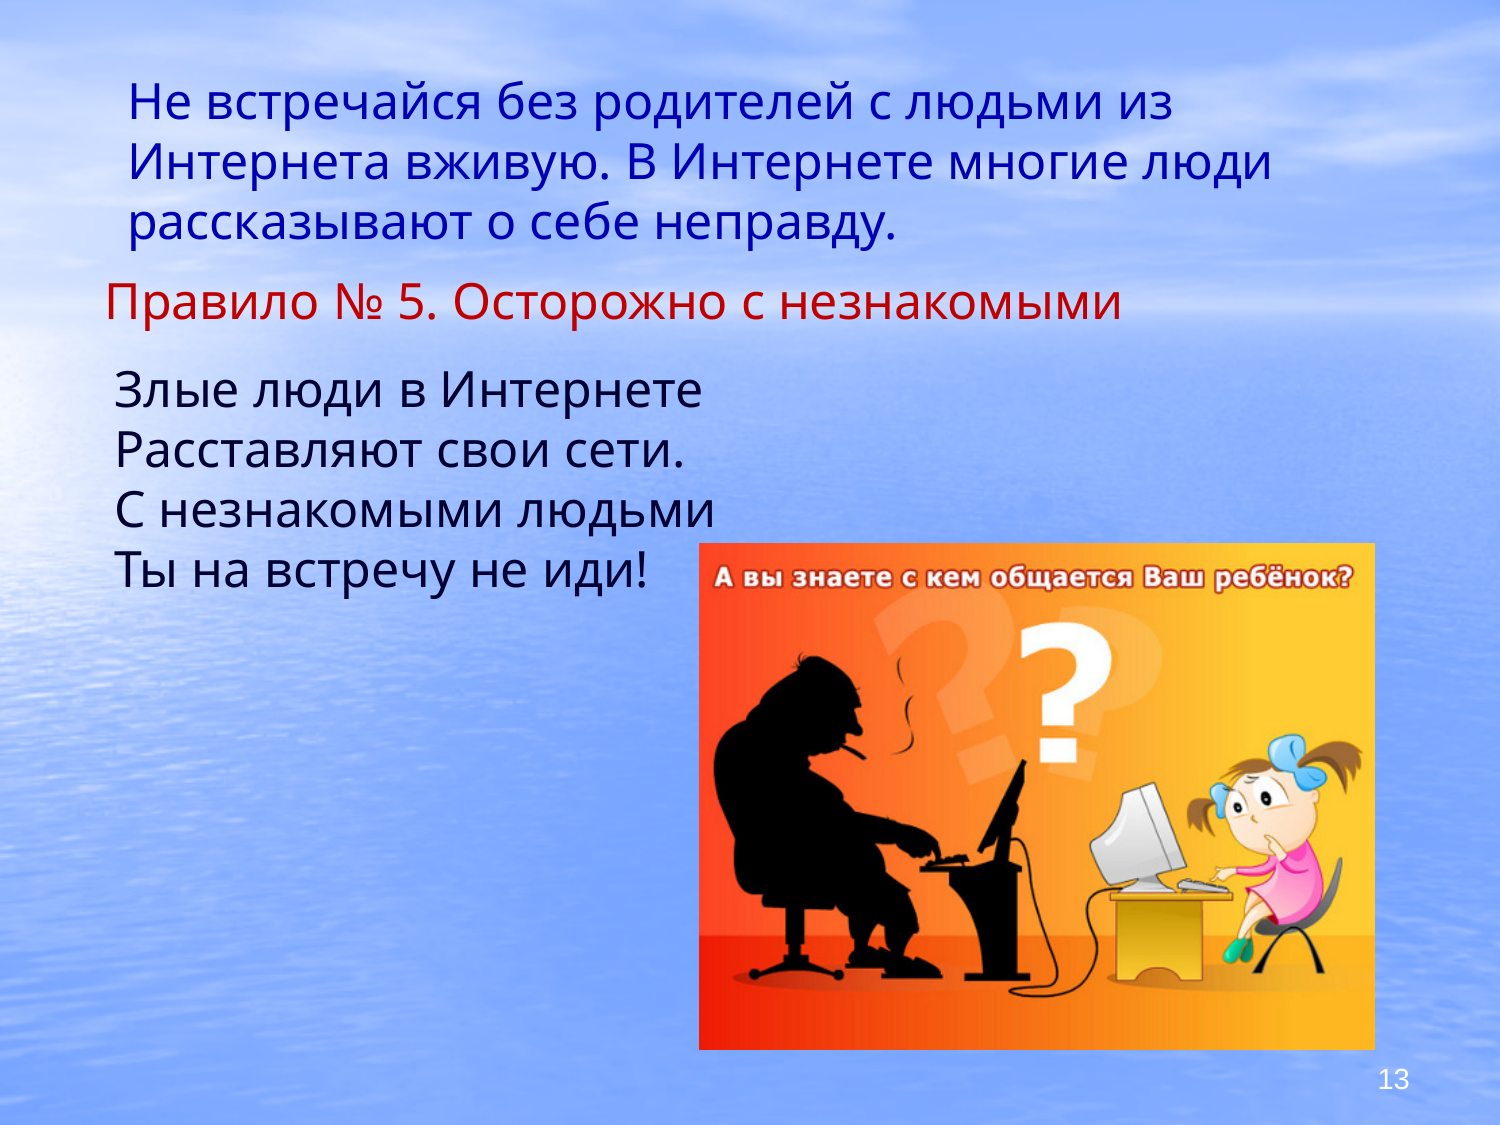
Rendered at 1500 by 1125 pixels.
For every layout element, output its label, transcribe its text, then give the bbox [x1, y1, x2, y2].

slide_number 13 [1074, 1024, 1426, 1103]
text_box Не встречайся без родителей с людьми из Интернета вживую. В Интернете многие люди рассказывают о себе неправду. [112, 62, 1413, 258]
picture [699, 543, 1376, 1051]
text_box Правило № 5. Осторожно с незнакомыми [90, 262, 1139, 338]
text_box Злые люди в Интернете Расставляют свои сети. С незнакомыми людьми Ты на встречу не иди! [99, 349, 850, 605]
